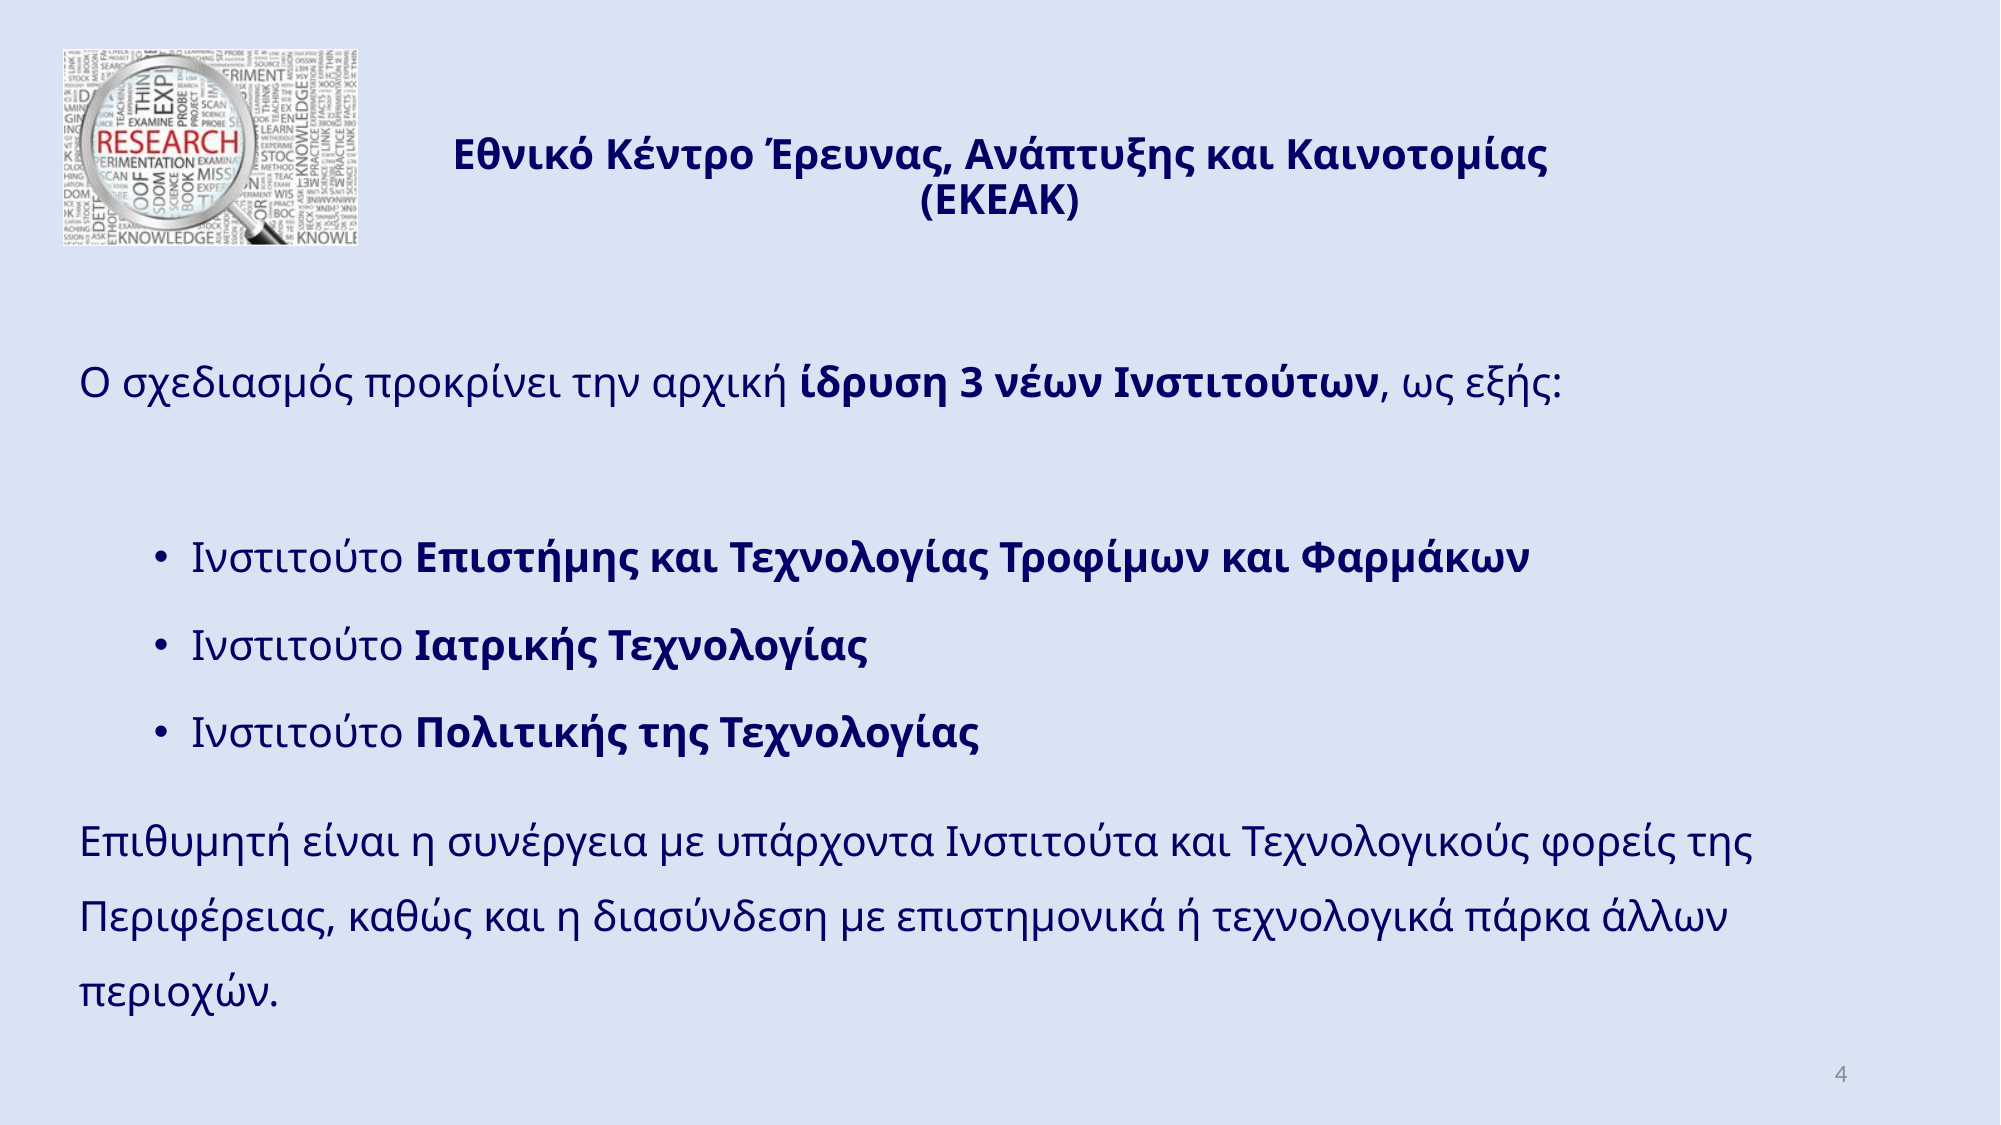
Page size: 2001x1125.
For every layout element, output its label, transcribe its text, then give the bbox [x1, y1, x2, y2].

slide_number 4 [1412, 1042, 1863, 1103]
list Ο σχεδιασμός προκρίνει την αρχική ίδρυση 3 νέων Ινστιτούτων, ως εξής: Ινστιτούτο Επιστήμης και Τεχνολογίας Τροφίμων και Φαρμάκων Ινστιτούτο Ιατρικής Τεχνολογίας Ινστιτούτο Πολιτικής της Τεχνολογίας Επιθυμητή είναι η συνέργεια με υπάρχοντα Ινστιτούτα και Τεχνολογικούς φορείς της Περιφέρειας, καθώς και η διασύνδεση με επιστημονικά ή τεχνολογικά πάρκα άλλων περιοχών. [63, 323, 1943, 1038]
picture [63, 49, 358, 247]
title Εθνικό Κέντρο Έρευνας, Ανάπτυξης και Καινοτομίας (ΕΚΕΑΚ) [137, 69, 1863, 288]
